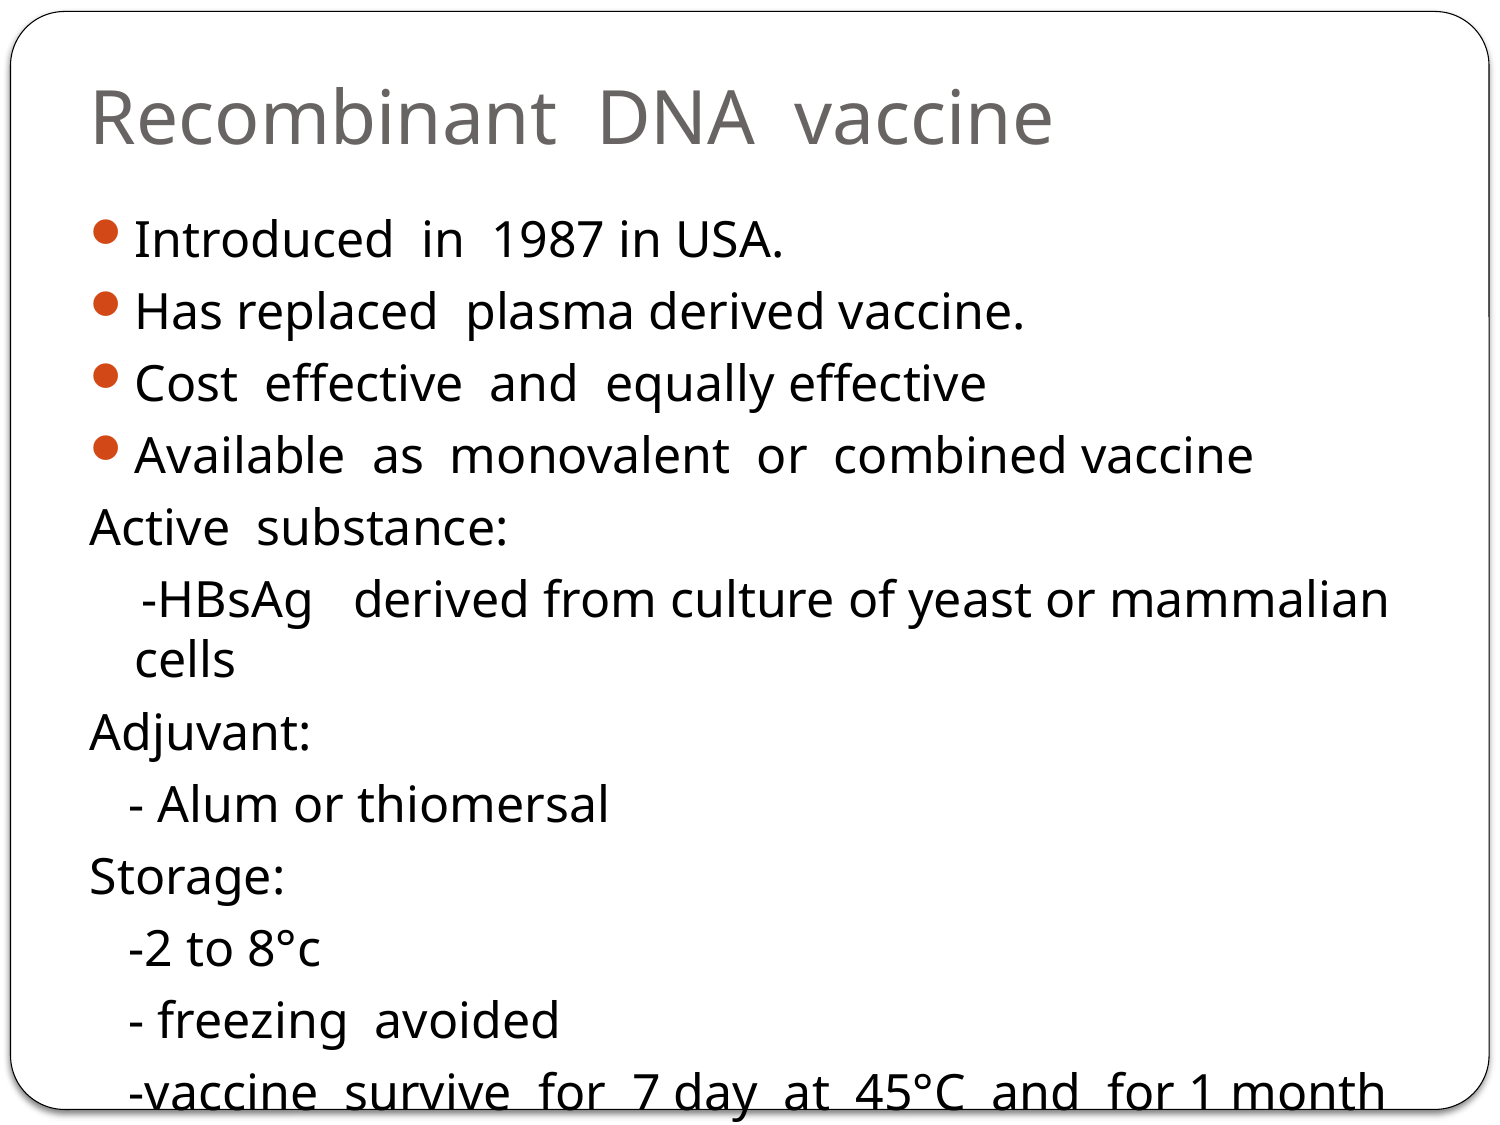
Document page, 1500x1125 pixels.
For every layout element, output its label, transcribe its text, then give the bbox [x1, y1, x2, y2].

list Introduced in 1987 in USA. Has replaced plasma derived vaccine. Cost effective and equally effective Available as monovalent or combined vaccine Active substance: -HBsAg derived from culture of yeast or mammalian cells Adjuvant: - Alum or thiomersal Storage: -2 to 8°c - freezing avoided -vaccine survive for 7 day at 45°C and for 1 month at 37°c [75, 200, 1425, 1063]
title Recombinant DNA vaccine [75, 45, 1425, 175]
